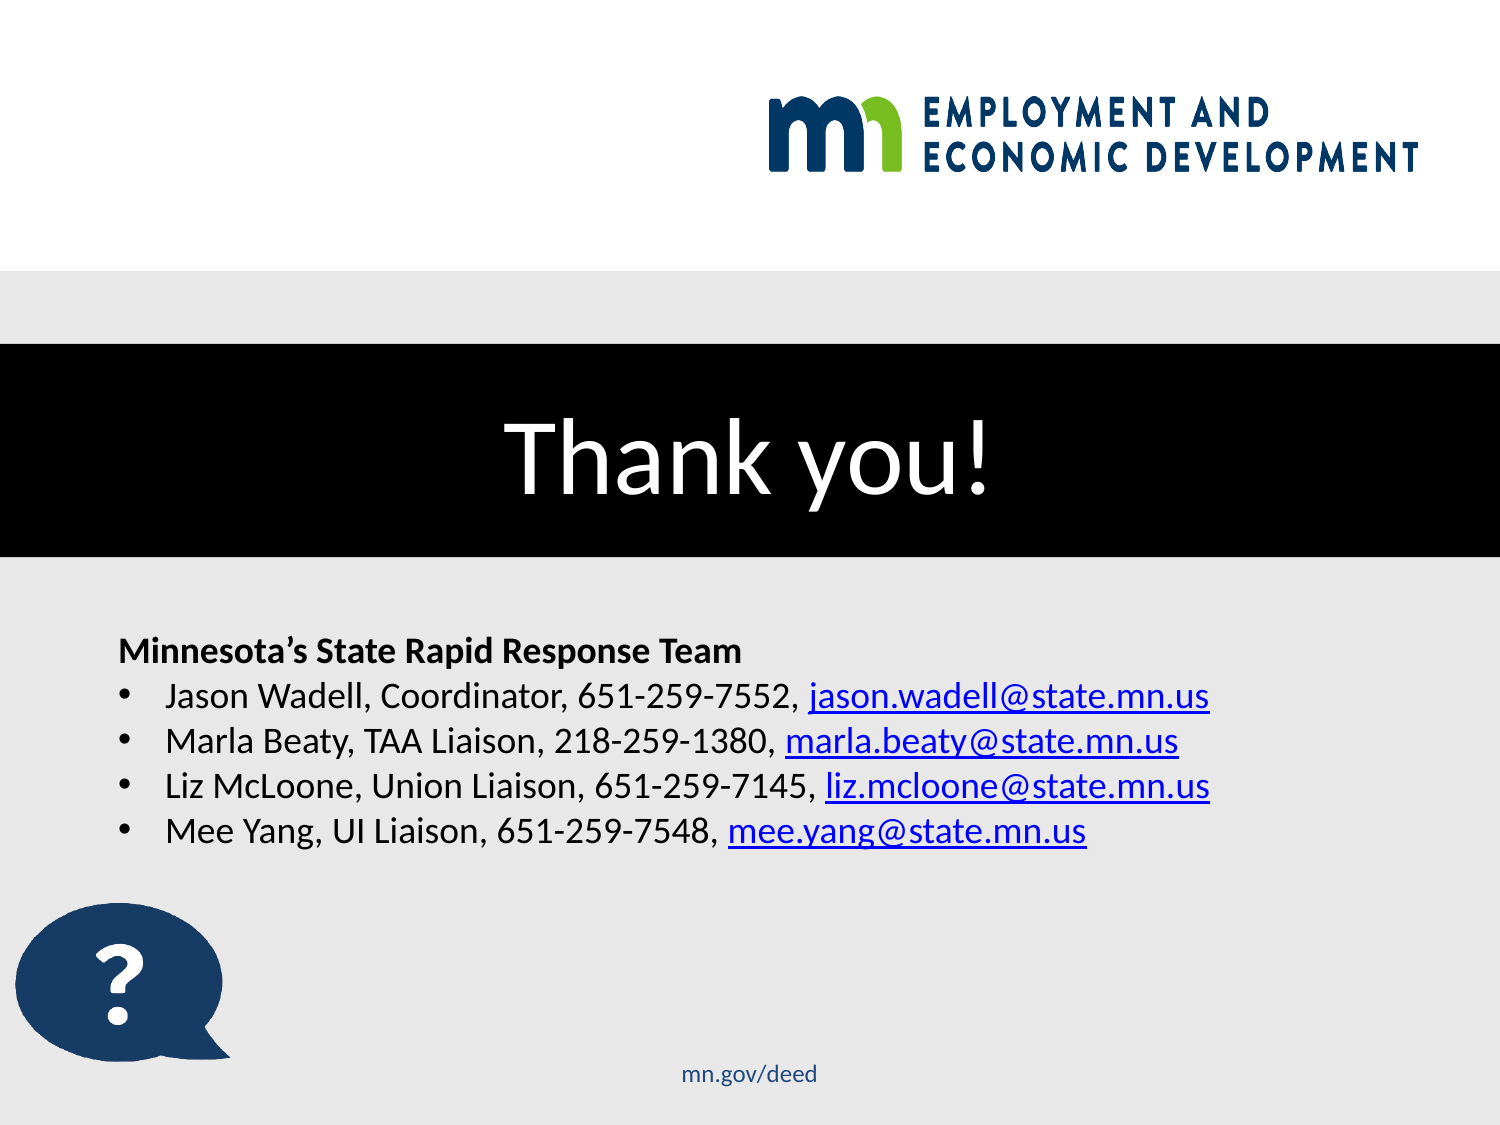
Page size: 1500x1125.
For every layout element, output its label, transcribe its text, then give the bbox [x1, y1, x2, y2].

footer mn.gov/deed [512, 1042, 988, 1103]
picture [12, 900, 236, 1068]
picture [769, 96, 1418, 172]
list Minnesota’s State Rapid Response Team Jason Wadell, Coordinator, 651-259-7552, jason.wadell@state.mn.us Marla Beaty, TAA Liaison, 218-259-1380, marla.beaty@state.mn.us Liz McLoone, Union Liaison, 651-259-7145, liz.mcloone@state.mn.us Mee Yang, UI Liaison, 651-259-7548, mee.yang@state.mn.us [103, 573, 1397, 904]
title Thank you! [0, 343, 1500, 558]
